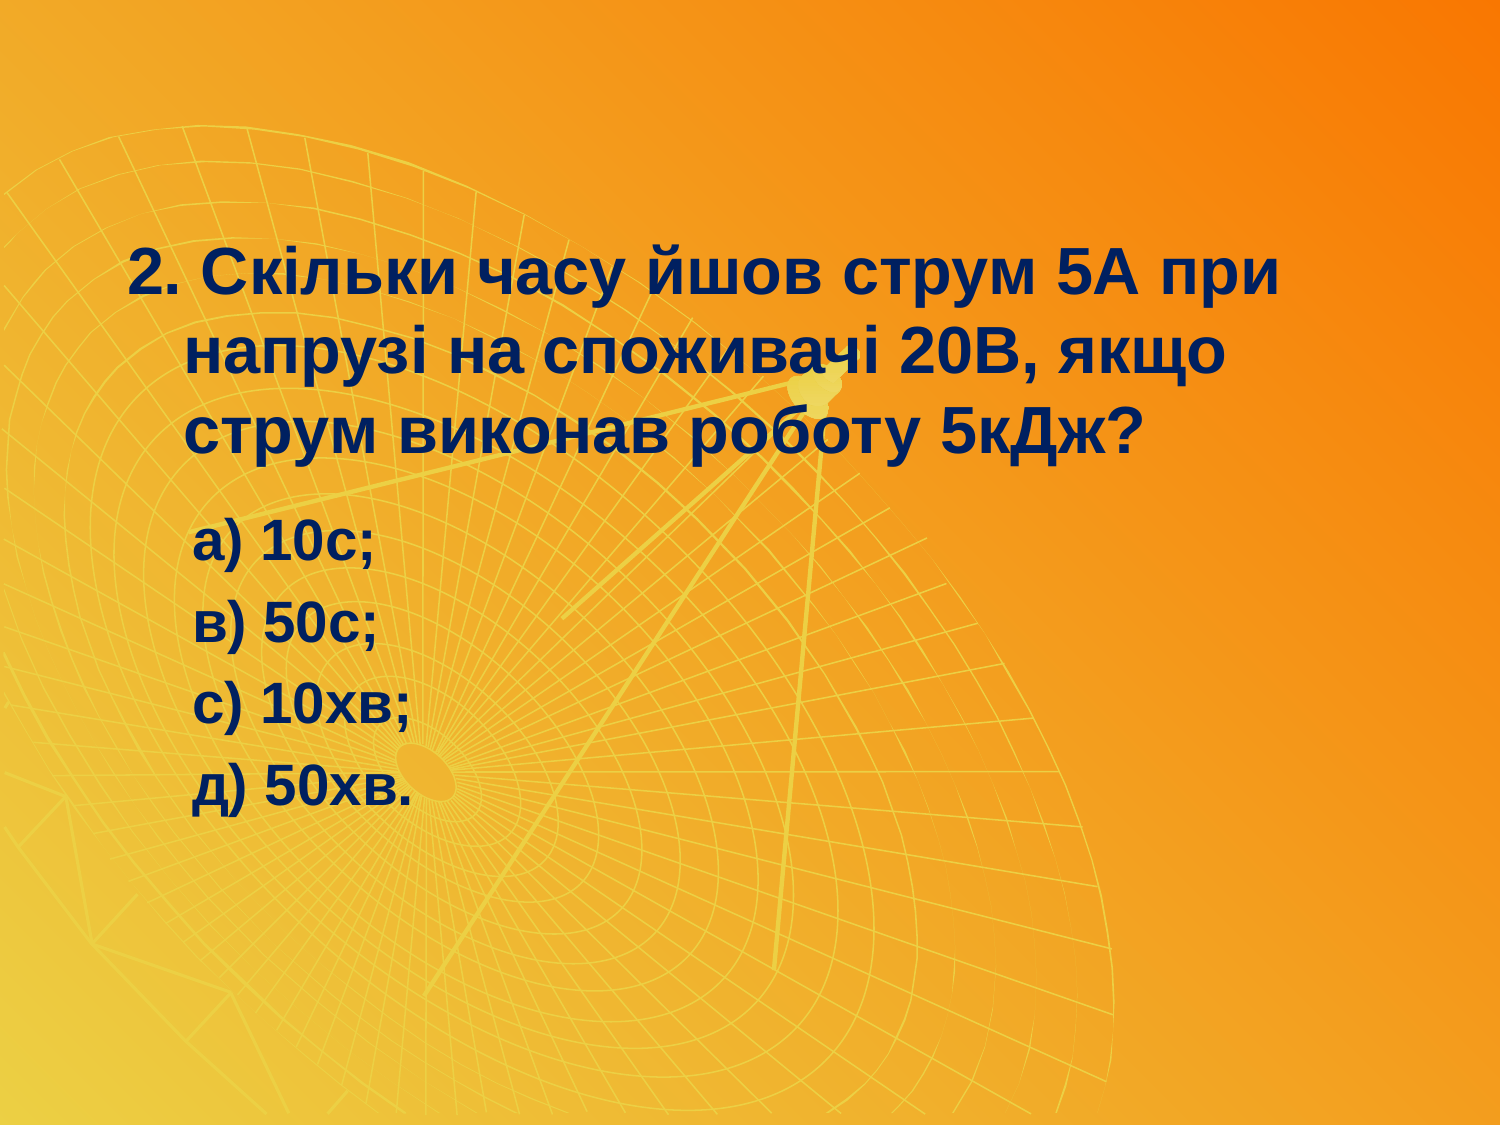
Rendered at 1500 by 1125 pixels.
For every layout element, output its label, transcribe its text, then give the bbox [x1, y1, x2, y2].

list 2. Скільки часу йшов струм 5А при напрузі на споживачі 20В, якщо струм виконав роботу 5кДж? а) 10с; в) 50с; с) 10хв; д) 50хв. [112, 219, 1353, 988]
